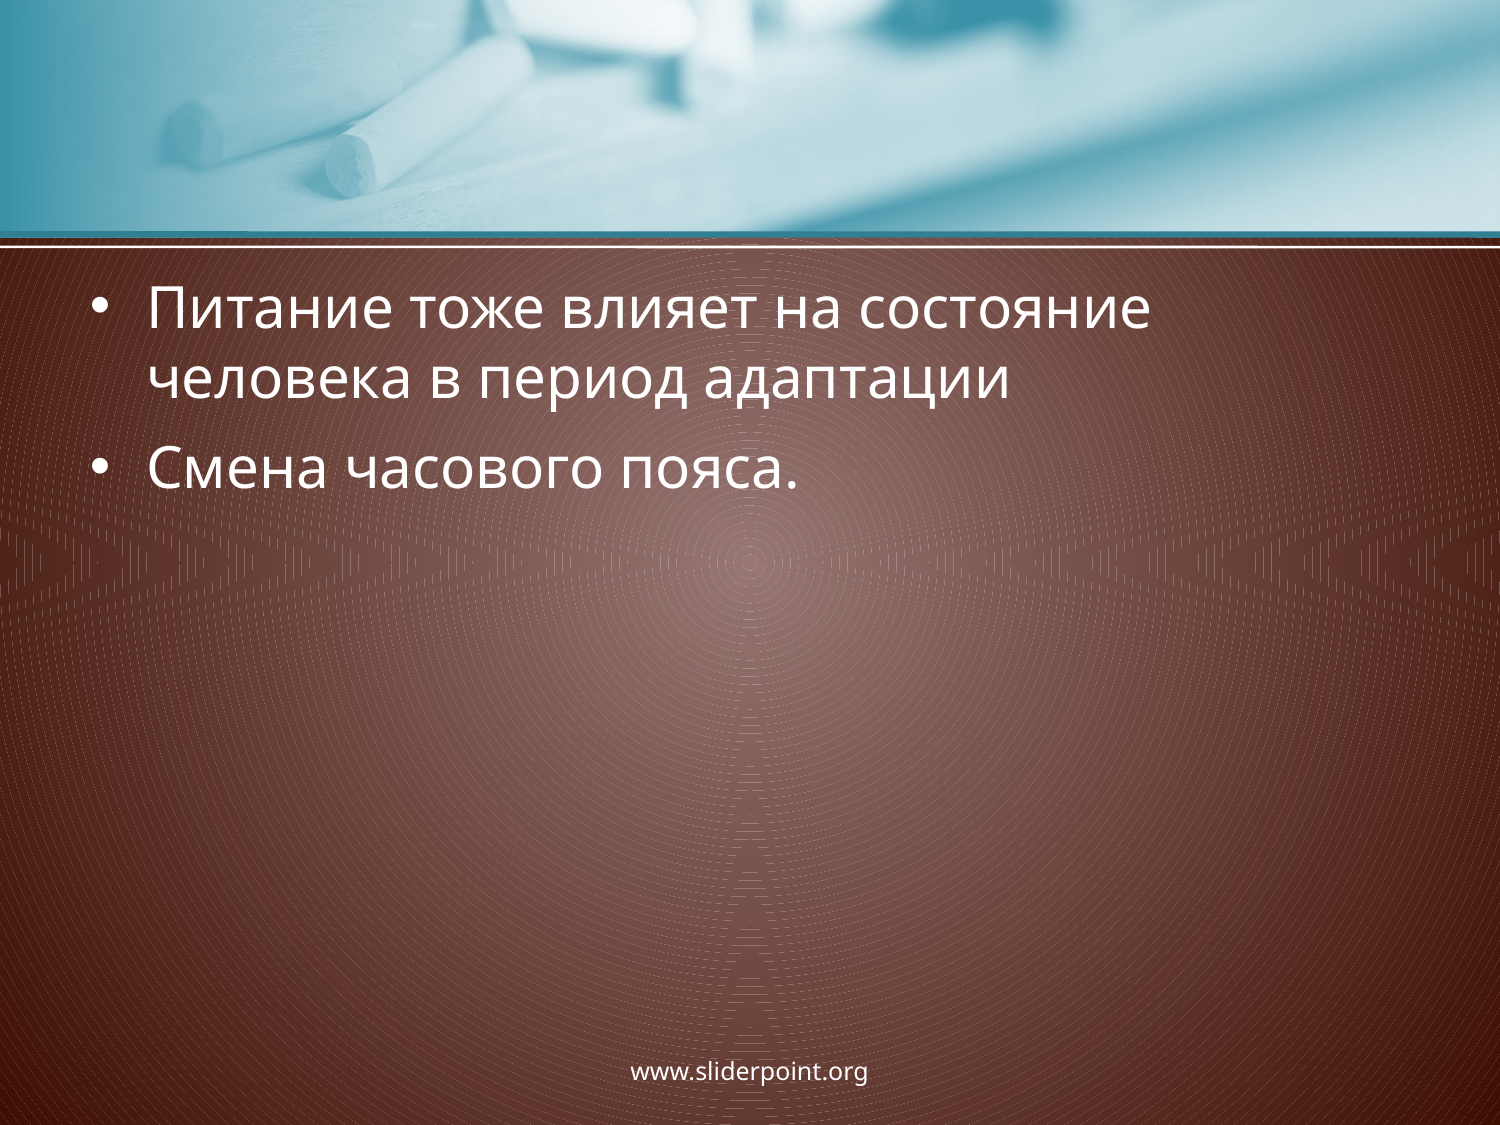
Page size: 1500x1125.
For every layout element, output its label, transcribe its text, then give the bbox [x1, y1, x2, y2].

footer www.sliderpoint.org [512, 1042, 988, 1103]
title [75, 24, 1425, 233]
list Питание тоже влияет на состояние человека в период адаптации Смена часового пояса. [75, 262, 1425, 1005]
